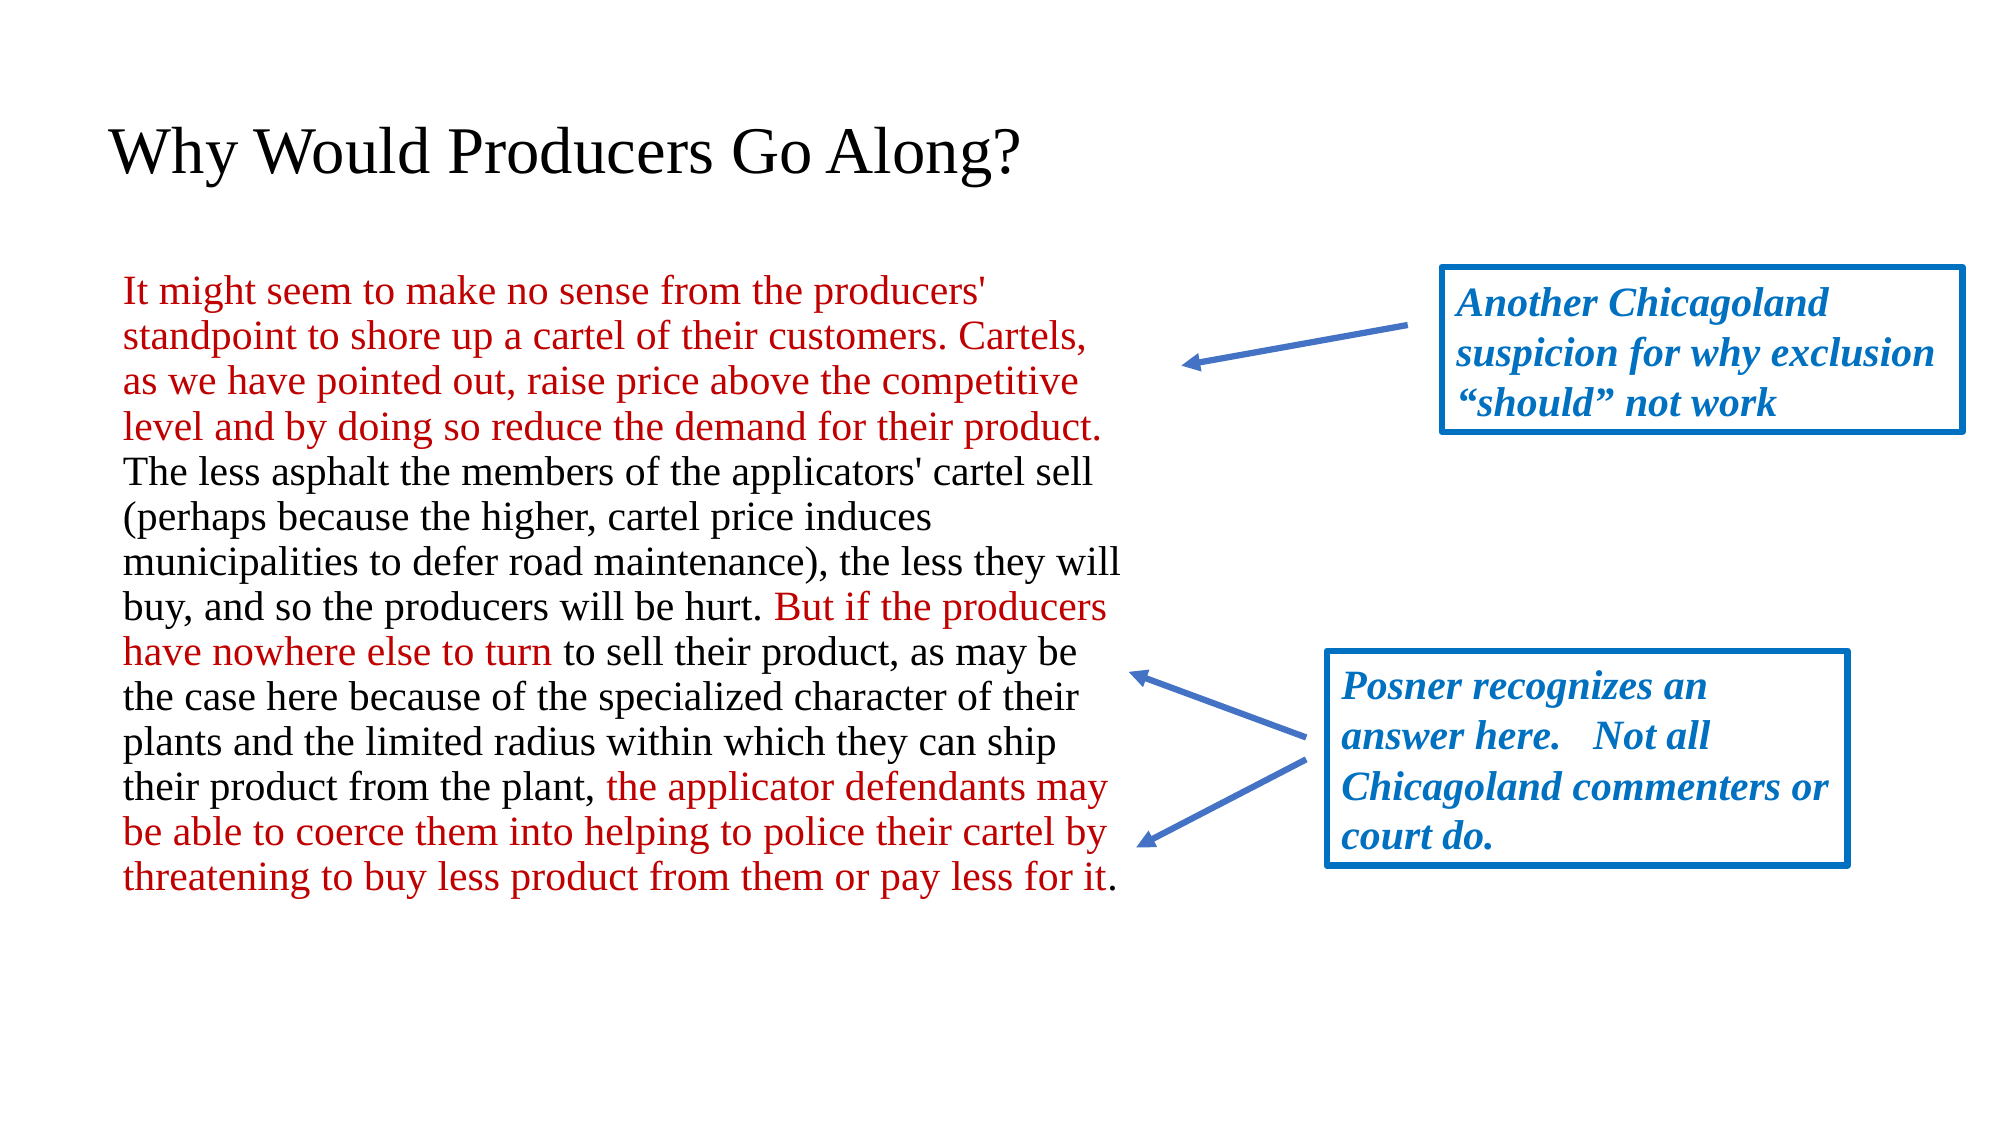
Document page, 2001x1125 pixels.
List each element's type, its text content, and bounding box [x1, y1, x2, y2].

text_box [1128, 671, 1307, 738]
title Why Would Producers Go Along? [93, 43, 1819, 262]
text_box Another Chicagoland suspicion for why exclusion “should” not work [1441, 266, 1963, 432]
list It might seem to make no sense from the producers' standpoint to shore up a cartel of their customers. Cartels, as we have pointed out, raise price above the competitive level and by doing so reduce the demand for their product. The less asphalt the members of the applicators' cartel sell (perhaps because the higher, cartel price induces municipalities to defer road maintenance), the less they will buy, and so the producers will be hurt. But if the producers have nowhere else to turn to sell their product, as may be the case here because of the specialized character of their plants and the limited radius within which they can ship their product from the plant, the applicator defendants may be able to coerce them into helping to police their cartel by threatening to buy less product from them or pay less for it. [107, 262, 1144, 1122]
text_box Posner recognizes an answer here. Not all Chicagoland commenters or court do. [1326, 650, 1848, 866]
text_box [1136, 759, 1307, 848]
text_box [1181, 324, 1408, 366]
